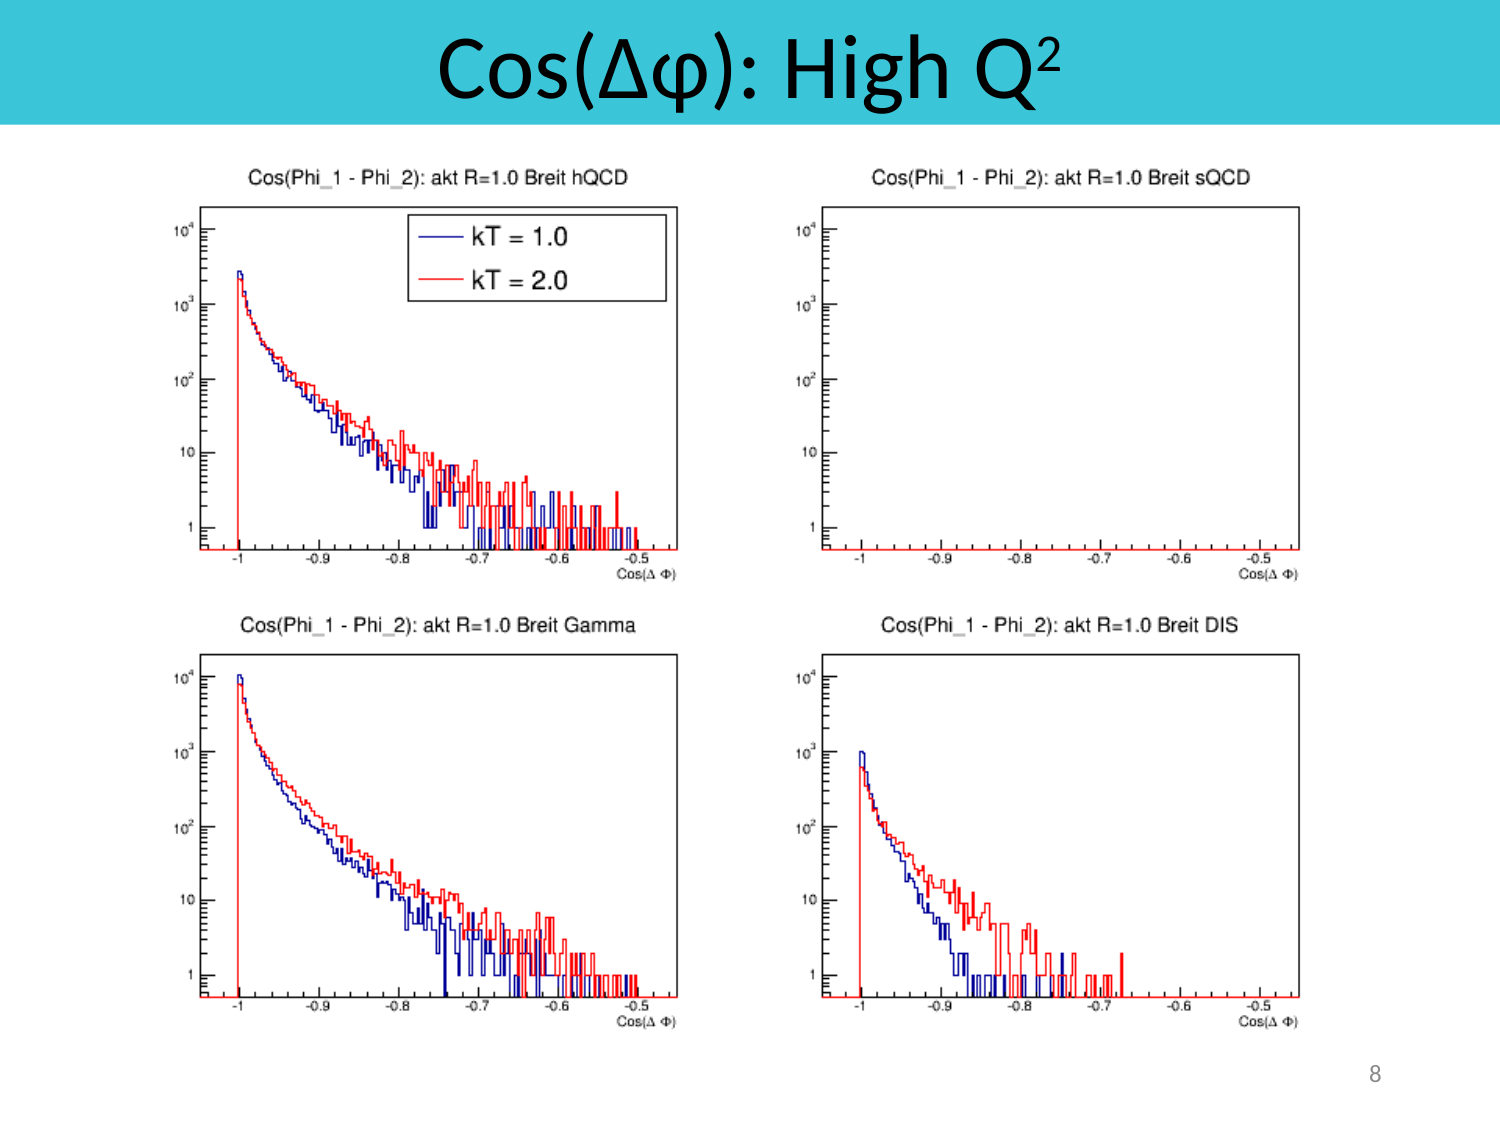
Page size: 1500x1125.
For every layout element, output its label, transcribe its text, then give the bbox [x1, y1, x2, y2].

slide_number 8 [1059, 1042, 1397, 1103]
text_box Cos(∆φ): High Q2 [0, 0, 1500, 125]
picture [128, 155, 1372, 1050]
